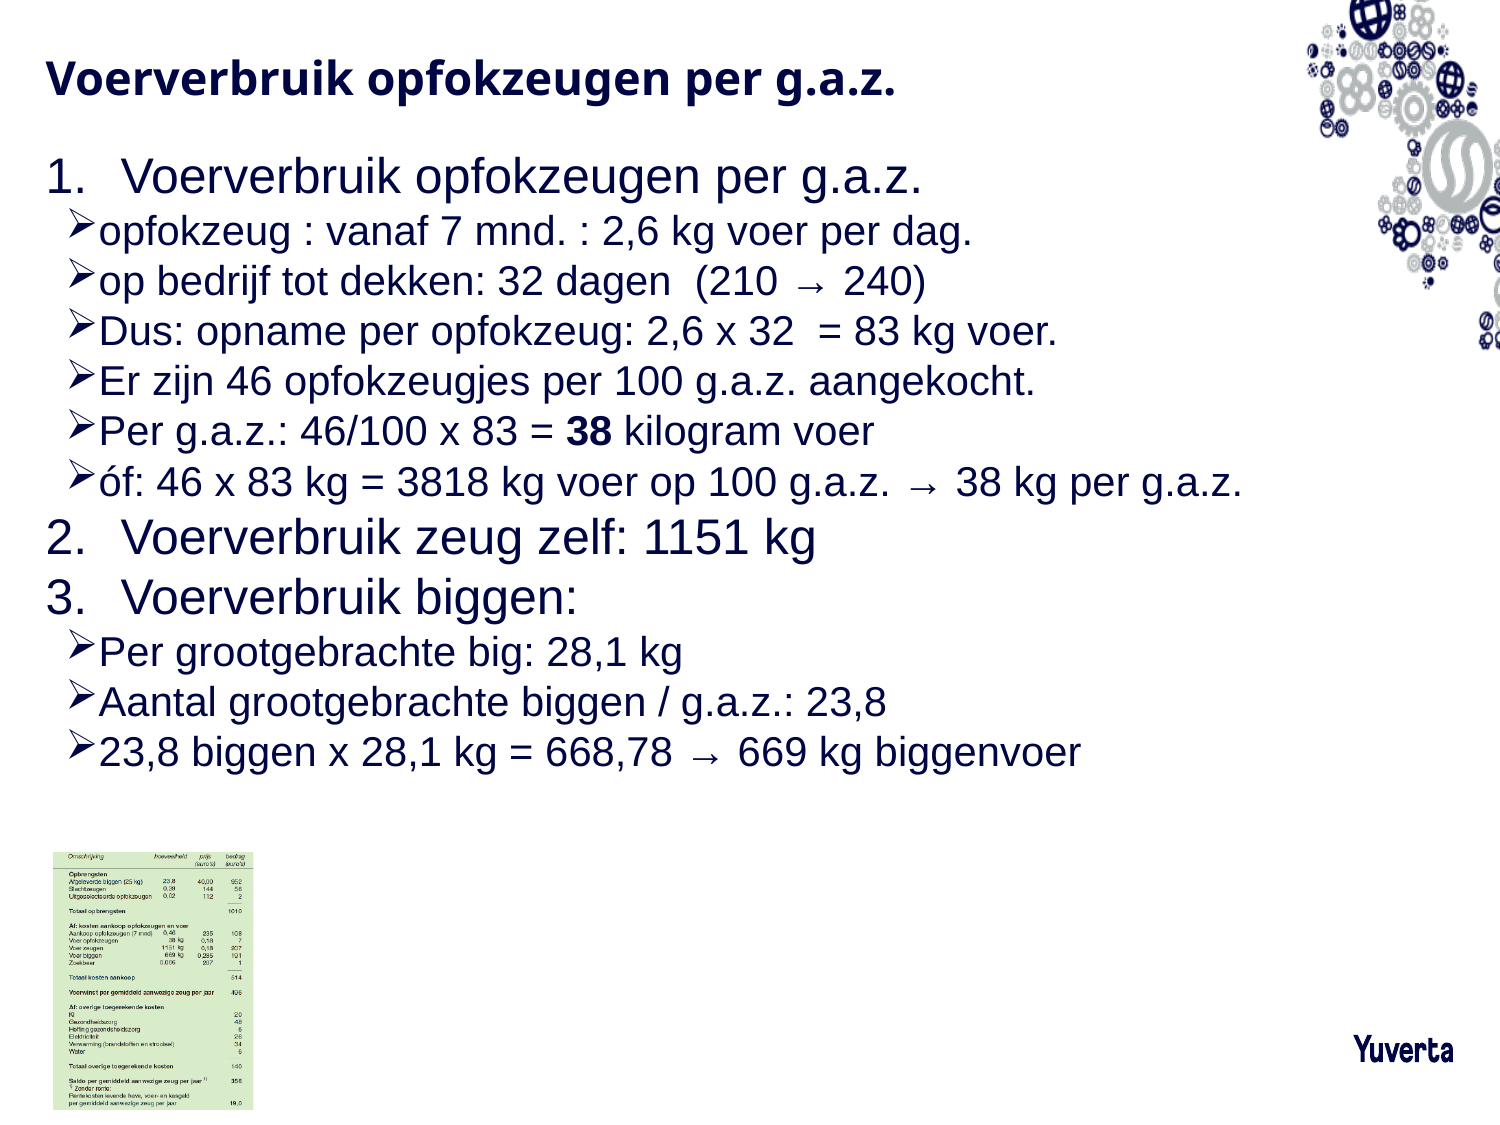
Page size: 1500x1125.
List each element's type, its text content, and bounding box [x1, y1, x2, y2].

picture [0, 0, 1500, 1125]
list Voerverbruik opfokzeugen per g.a.z. opfokzeug : vanaf 7 mnd. : 2,6 kg voer per dag. op bedrijf tot dekken: 32 dagen (210 → 240) Dus: opname per opfokzeug: 2,6 x 32 = 83 kg voer. Er zijn 46 opfokzeugjes per 100 g.a.z. aangekocht. Per g.a.z.: 46/100 x 83 = 38 kilogram voer óf: 46 x 83 kg = 3818 kg voer op 100 g.a.z. → 38 kg per g.a.z. Voerverbruik zeug zelf: 1151 kg Voerverbruik biggen: Per grootgebrachte big: 28,1 kg Aantal grootgebrachte biggen / g.a.z.: 23,8 23,8 biggen x 28,1 kg = 668,78 → 669 kg biggenvoer [45, 143, 1347, 953]
title Voerverbruik opfokzeugen per g.a.z. [45, 48, 1290, 143]
